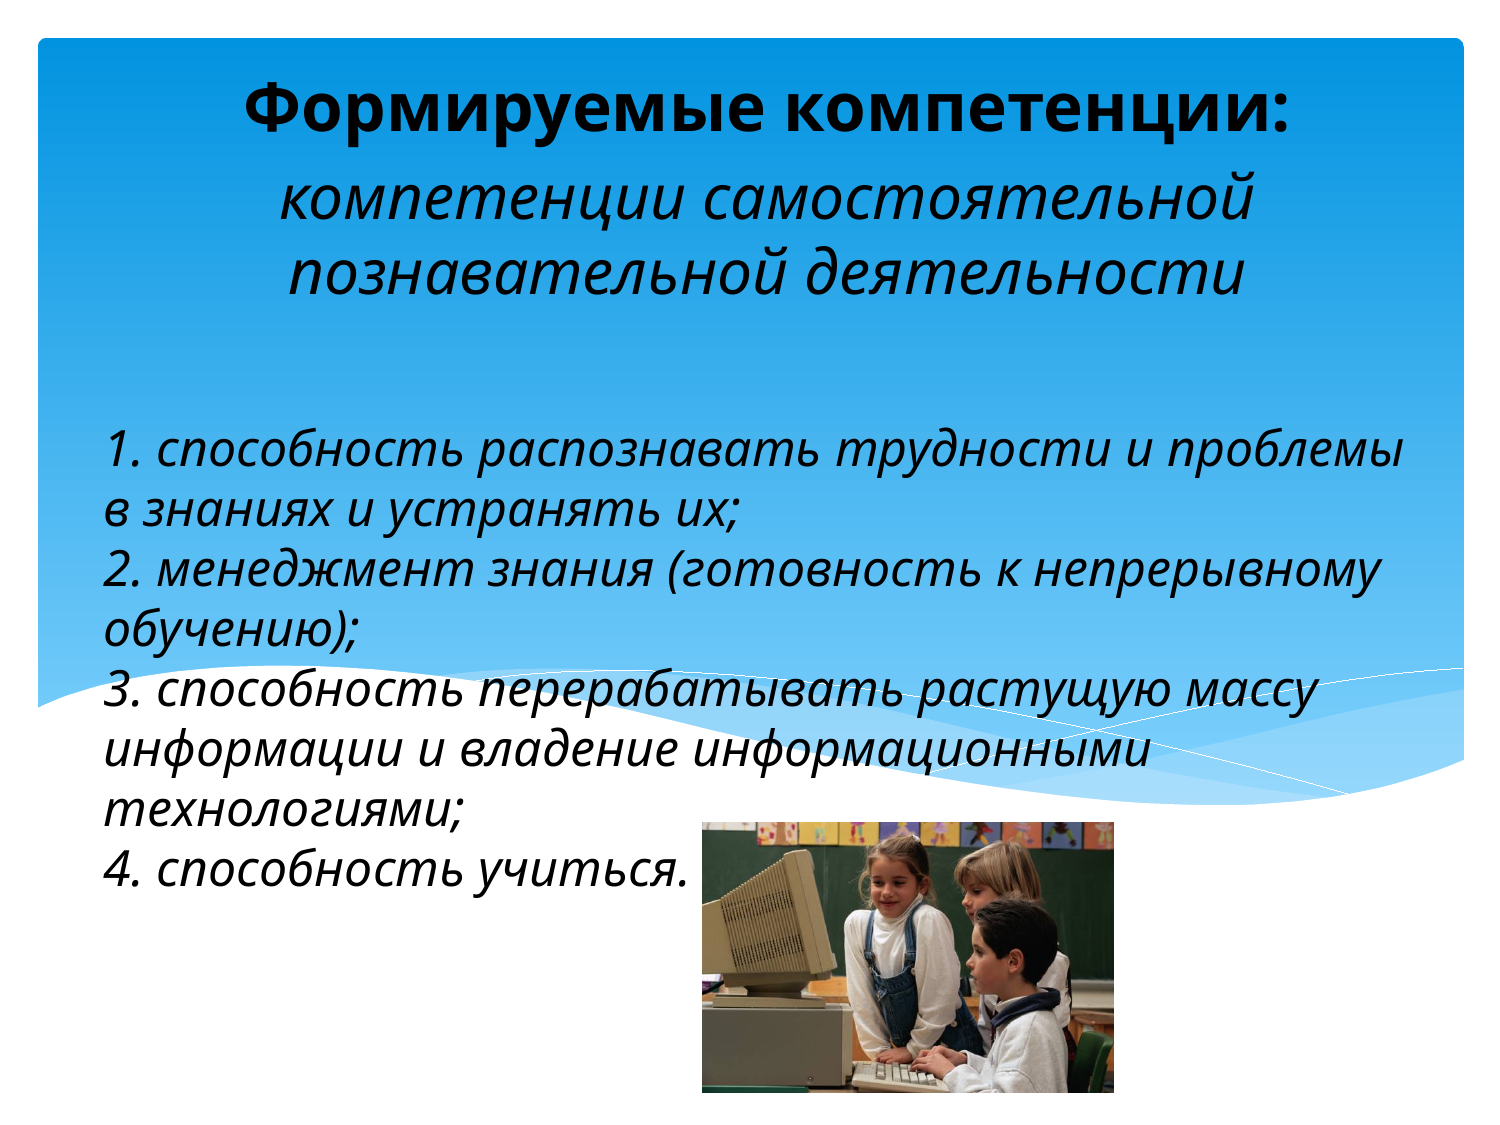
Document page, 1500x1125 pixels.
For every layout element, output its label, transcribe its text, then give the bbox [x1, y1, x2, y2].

title 1. способность распознавать трудности и проблемы в знаниях и устранять их; 2. менеджмент знания (готовность к непрерывному обучению); 3. способность перерабатывать растущую массу информации и владение информационными технологиями; 4. способность учиться. [88, 408, 1436, 1059]
list Формируемые компетенции: компетенции самостоятельной познавательной деятельности [88, 54, 1447, 315]
picture [702, 822, 1114, 1094]
